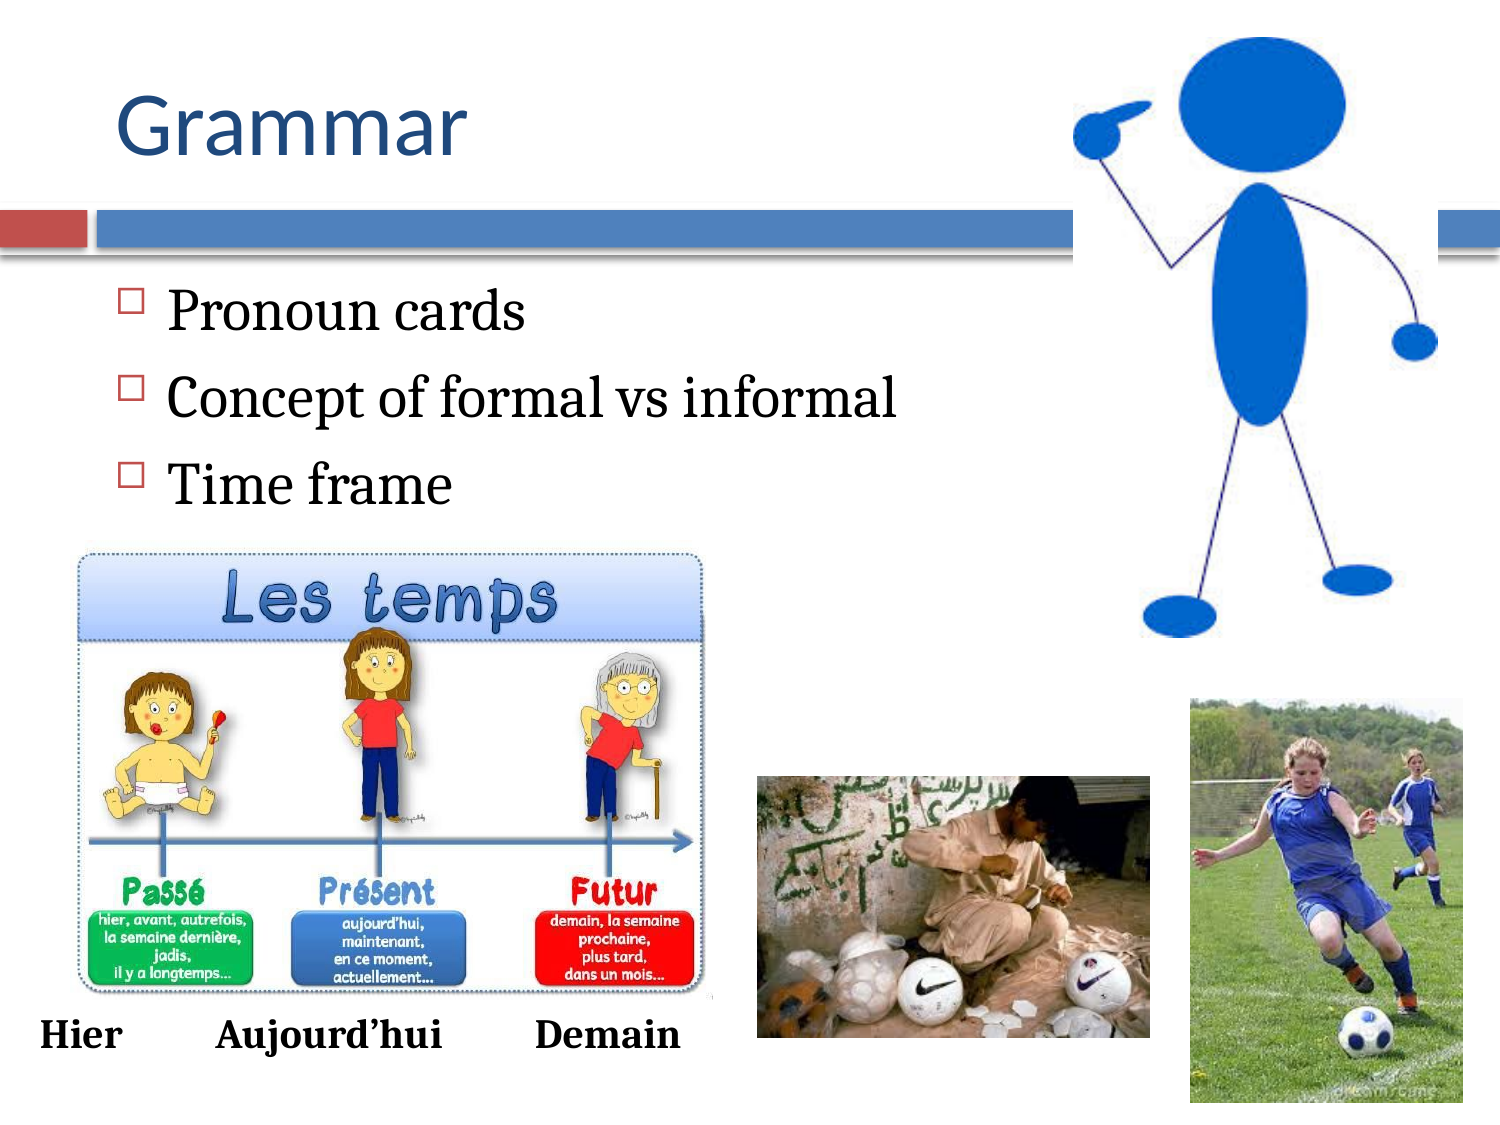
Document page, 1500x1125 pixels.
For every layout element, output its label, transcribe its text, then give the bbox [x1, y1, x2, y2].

text_box Hier Aujourd’hui Demain [25, 999, 753, 1065]
title Grammar [100, 37, 1072, 200]
list Pronoun cards Concept of formal vs informal Time frame [100, 262, 1438, 1000]
picture [70, 540, 713, 1001]
picture [1073, 37, 1439, 638]
picture [757, 776, 1151, 1038]
picture [1190, 698, 1463, 1103]
